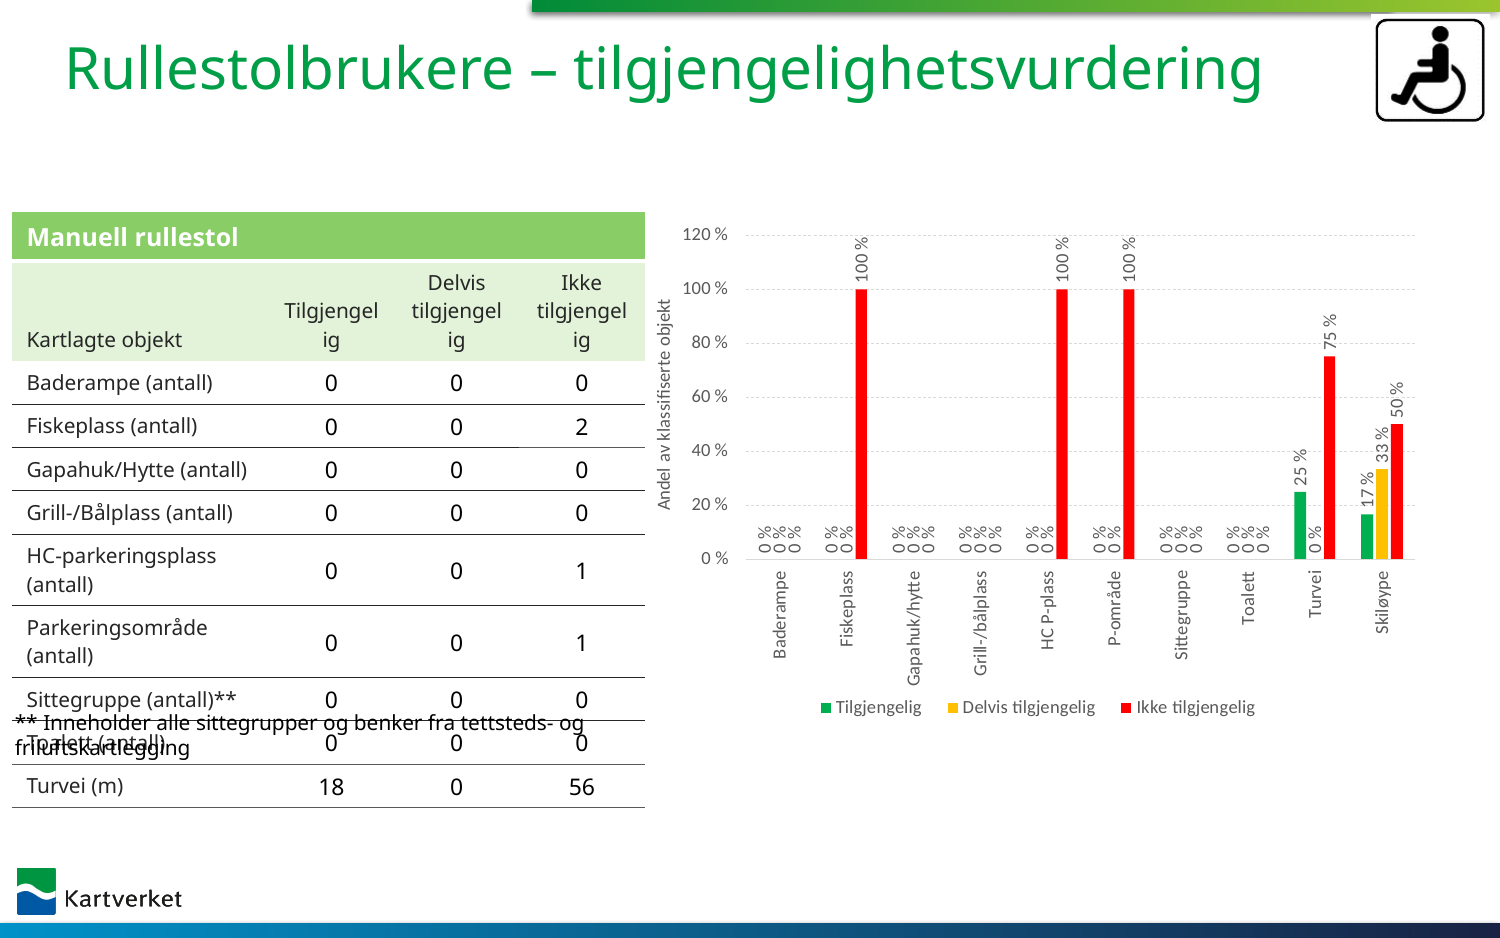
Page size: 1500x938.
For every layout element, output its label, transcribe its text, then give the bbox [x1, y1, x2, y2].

table_cell 0 [269, 491, 394, 534]
text_box Rullestolbrukere – tilgjengelighetsvurdering [49, 12, 1372, 109]
table_cell 0 [269, 361, 394, 404]
table_cell Parkeringsområde (antall) [12, 606, 269, 677]
picture [1371, 13, 1491, 127]
table_cell 0 [394, 361, 519, 404]
table_cell 0 [519, 678, 638, 702]
table_cell 0 [394, 405, 519, 447]
picture [643, 218, 1426, 728]
table_cell Tilgjengelig [269, 263, 394, 361]
table_cell 0 [394, 535, 519, 605]
table_cell HC-parkeringsplass (antall) [12, 535, 269, 605]
table_cell Ikke tilgjengelig [519, 263, 638, 361]
table_cell 56 [519, 768, 645, 807]
table_cell 0 [394, 448, 519, 490]
table_cell Delvis tilgjengelig [394, 263, 519, 361]
text_box ** Inneholder alle sittegrupper og benker fra tettsteds- og friluftskartlegging [0, 702, 745, 768]
table_cell Turvei (m) [12, 768, 269, 807]
table_cell 0 [394, 491, 519, 534]
table_cell Sittegruppe (antall)** [12, 678, 269, 702]
table_cell 0 [269, 405, 394, 447]
table_cell 0 [269, 535, 394, 605]
table_cell 0 [269, 448, 394, 490]
table_cell 0 [269, 678, 394, 702]
table_cell 0 [394, 768, 519, 807]
table_cell Kartlagte objekt [12, 263, 269, 361]
table_cell Baderampe (antall) [12, 361, 269, 404]
table_cell Grill-/Bålplass (antall) [12, 491, 269, 534]
table_cell Gapahuk/Hytte (antall) [12, 448, 269, 490]
table_cell 0 [519, 448, 638, 490]
table_cell 2 [519, 405, 638, 447]
table_cell 0 [394, 606, 519, 677]
table_cell 18 [269, 768, 394, 807]
table_cell 1 [519, 606, 638, 677]
table_header Manuell rullestol [12, 212, 645, 259]
table_cell 0 [519, 361, 638, 404]
table_cell Fiskeplass (antall) [12, 405, 269, 447]
table_cell 0 [269, 606, 394, 677]
table_cell 0 [519, 491, 638, 534]
table_cell 0 [394, 678, 519, 702]
table_cell 1 [519, 535, 638, 605]
